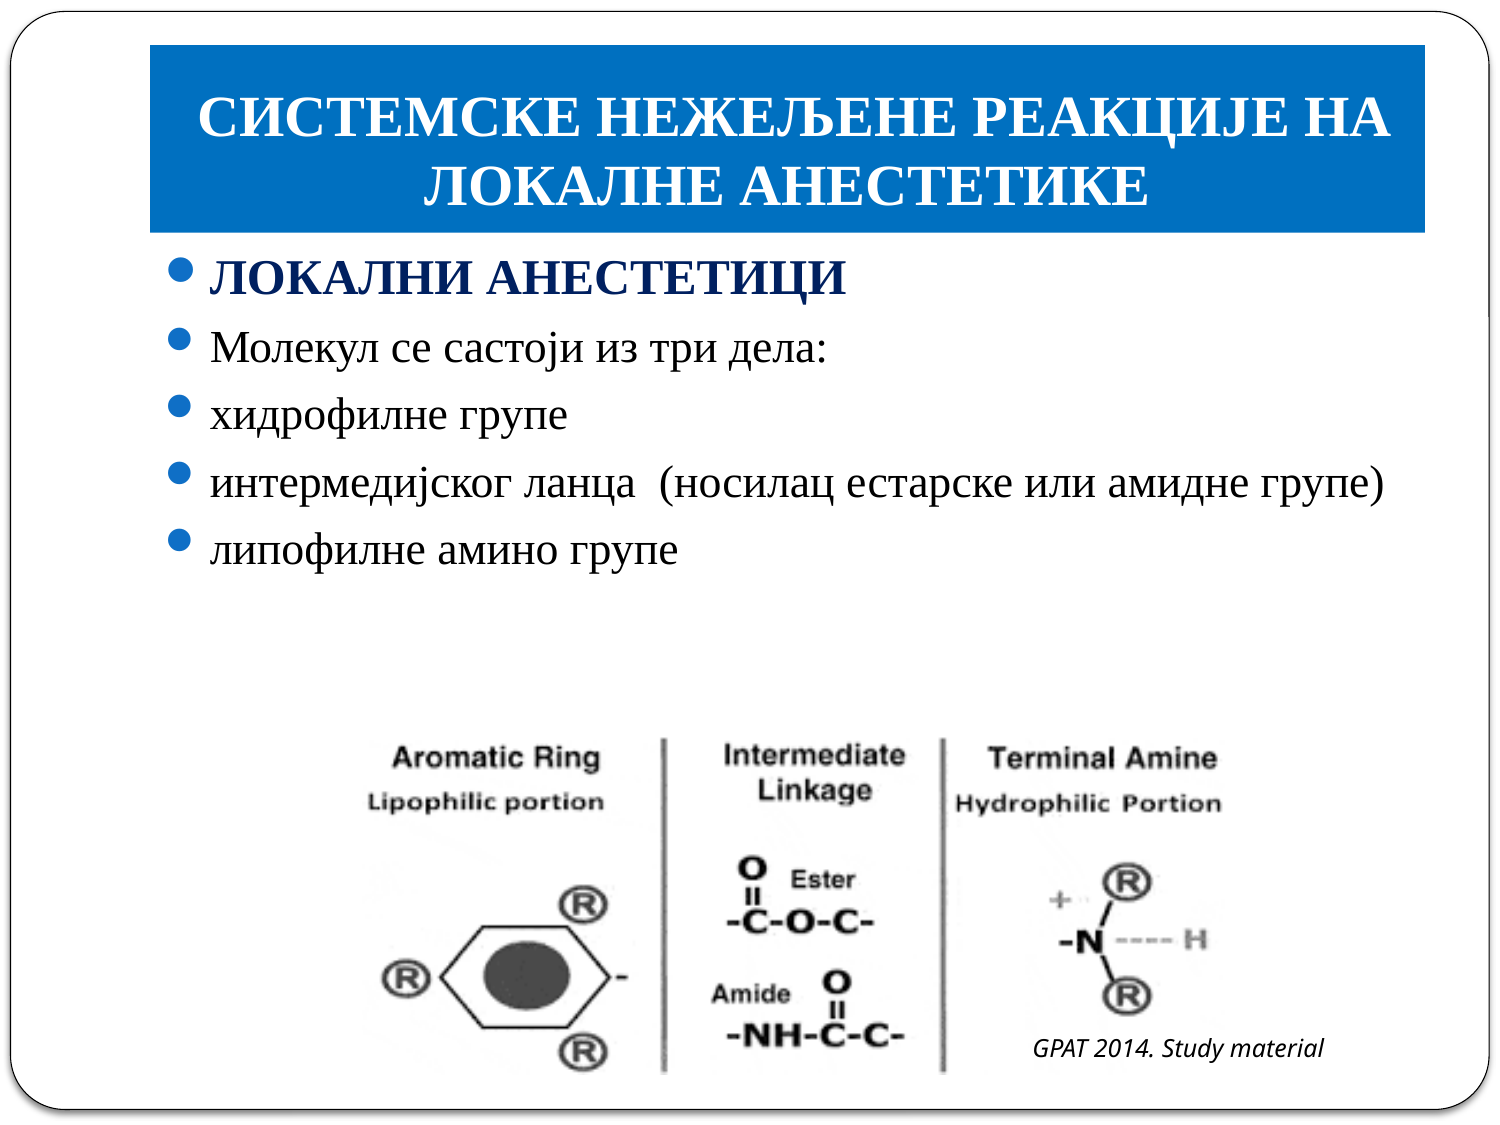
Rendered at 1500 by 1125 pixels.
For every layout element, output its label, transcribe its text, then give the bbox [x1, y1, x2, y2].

title СИСТЕМСКЕ НЕЖЕЉЕНЕ РЕАКЦИЈЕ НА ЛОКАЛНЕ АНЕСТЕТИКЕ [150, 45, 1425, 233]
picture [362, 737, 1226, 1076]
text_box GPAT 2014. Study material [1231, 1025, 1340, 1070]
list ЛОКАЛНИ АНЕСТЕТИЦИ Молекул се састоји из три дела: хидрофилне групе интермедијског ланца (носилац естарске или амидне групе) липофилне амино групе [150, 237, 1425, 988]
